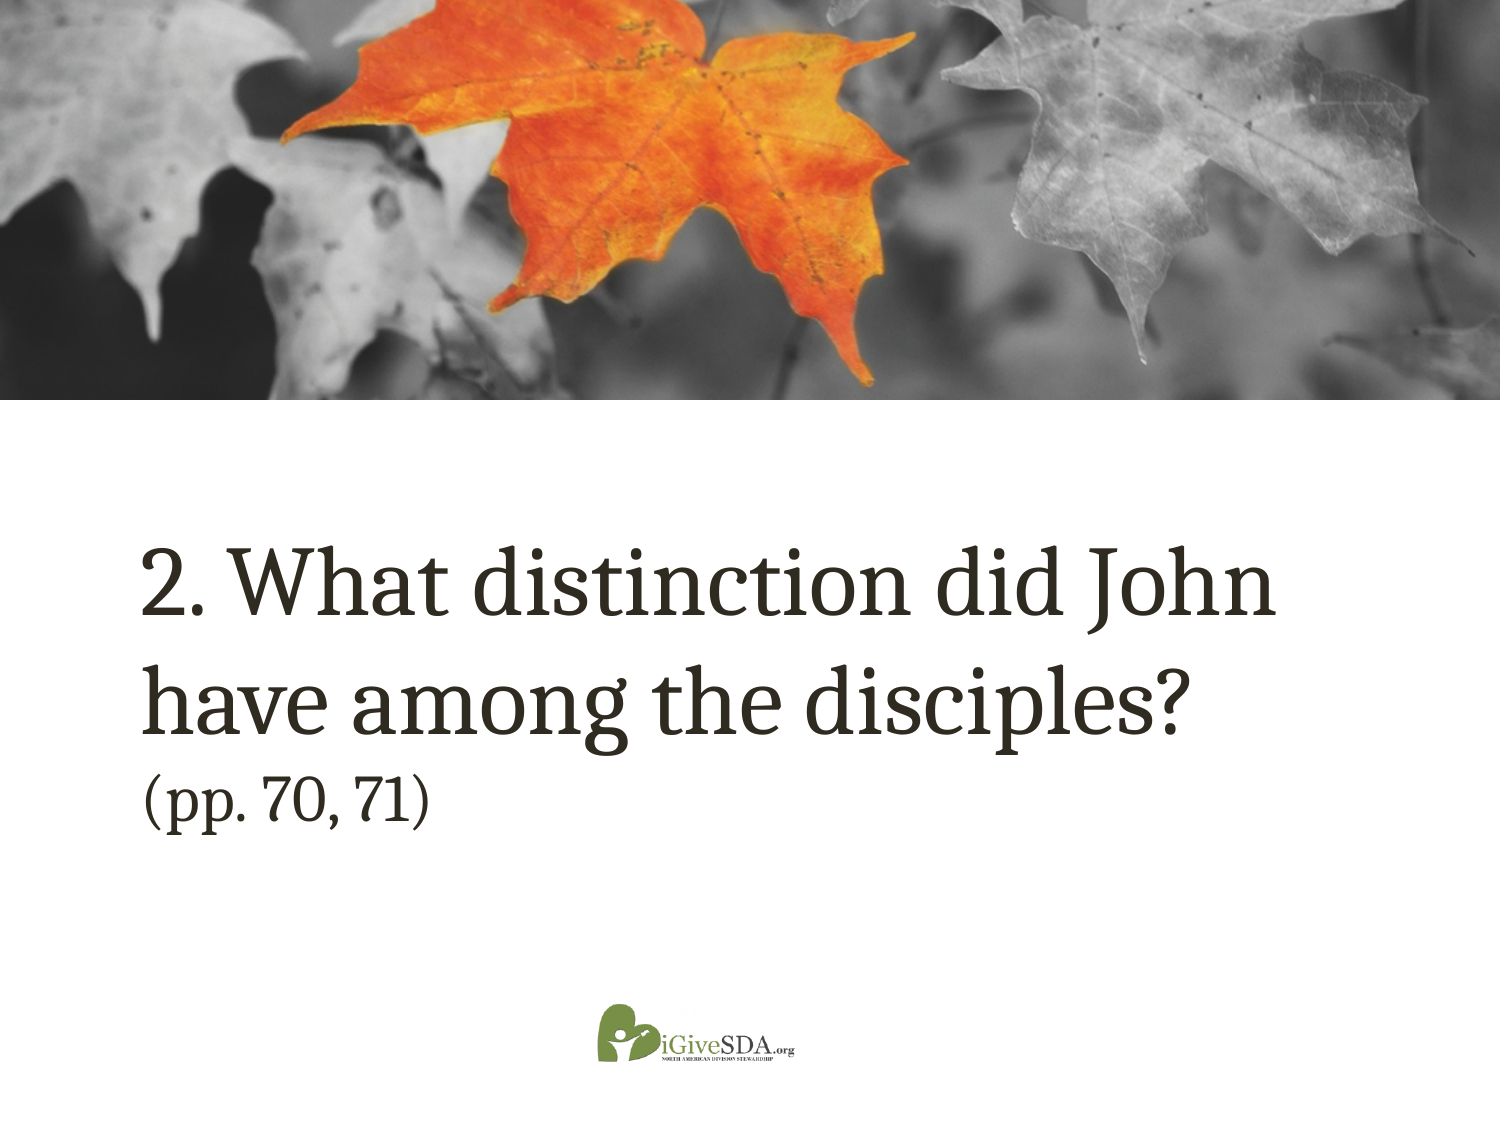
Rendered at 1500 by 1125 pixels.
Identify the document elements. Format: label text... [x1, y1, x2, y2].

picture [0, 0, 1500, 400]
picture [580, 989, 804, 1077]
title 2. What distinction did John have among the disciples? (pp. 70, 71) [125, 437, 1400, 913]
